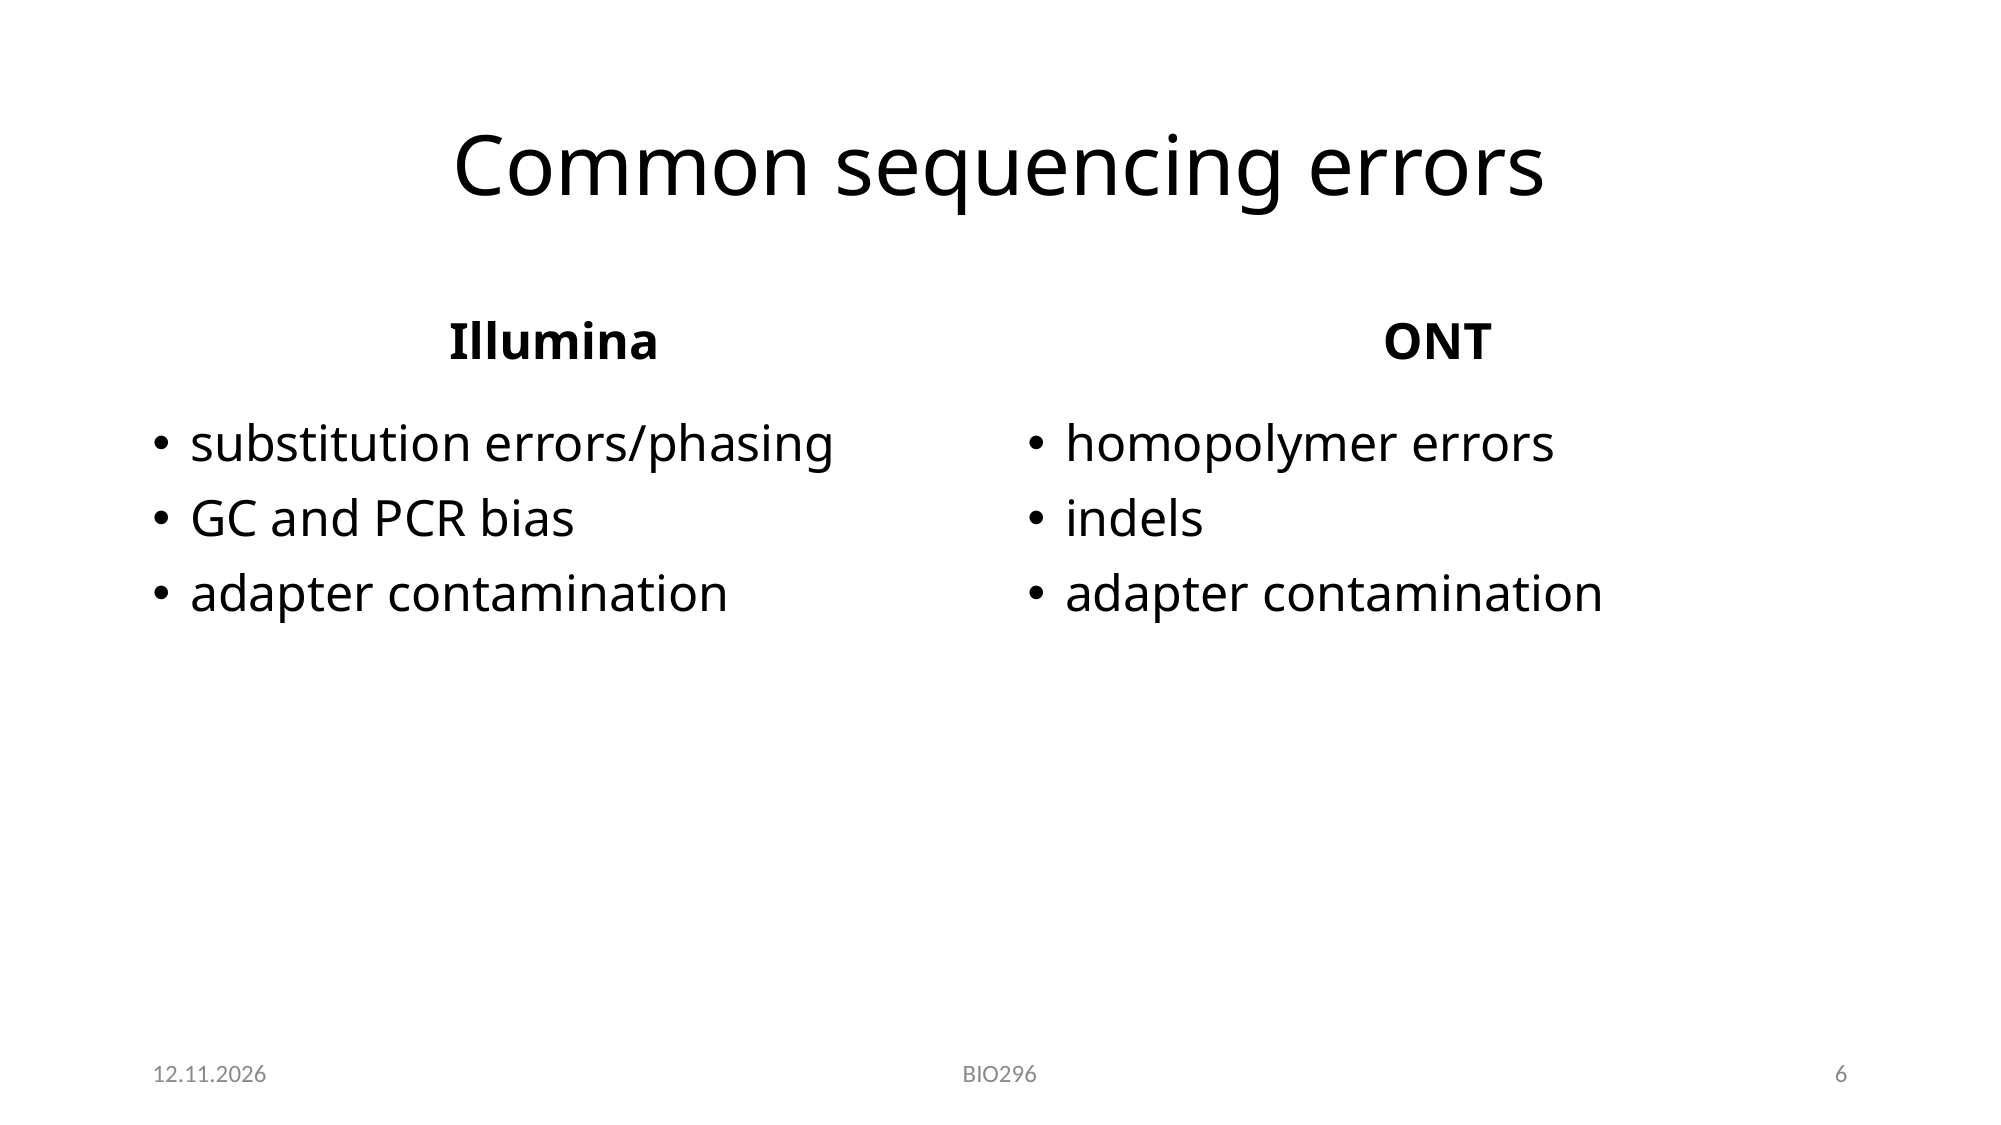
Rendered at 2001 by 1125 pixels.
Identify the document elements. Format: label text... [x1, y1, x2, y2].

list Illumina [137, 275, 984, 410]
footer BIO296 [662, 1042, 1338, 1103]
slide_number 6 [1412, 1042, 1863, 1103]
list ONT [1012, 275, 1863, 410]
list substitution errors/phasing GC and PCR bias adapter contamination [137, 410, 984, 1016]
title Common sequencing errors [137, 59, 1863, 278]
list homopolymer errors indels adapter contamination [1012, 410, 1863, 1016]
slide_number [137, 1042, 588, 1103]
